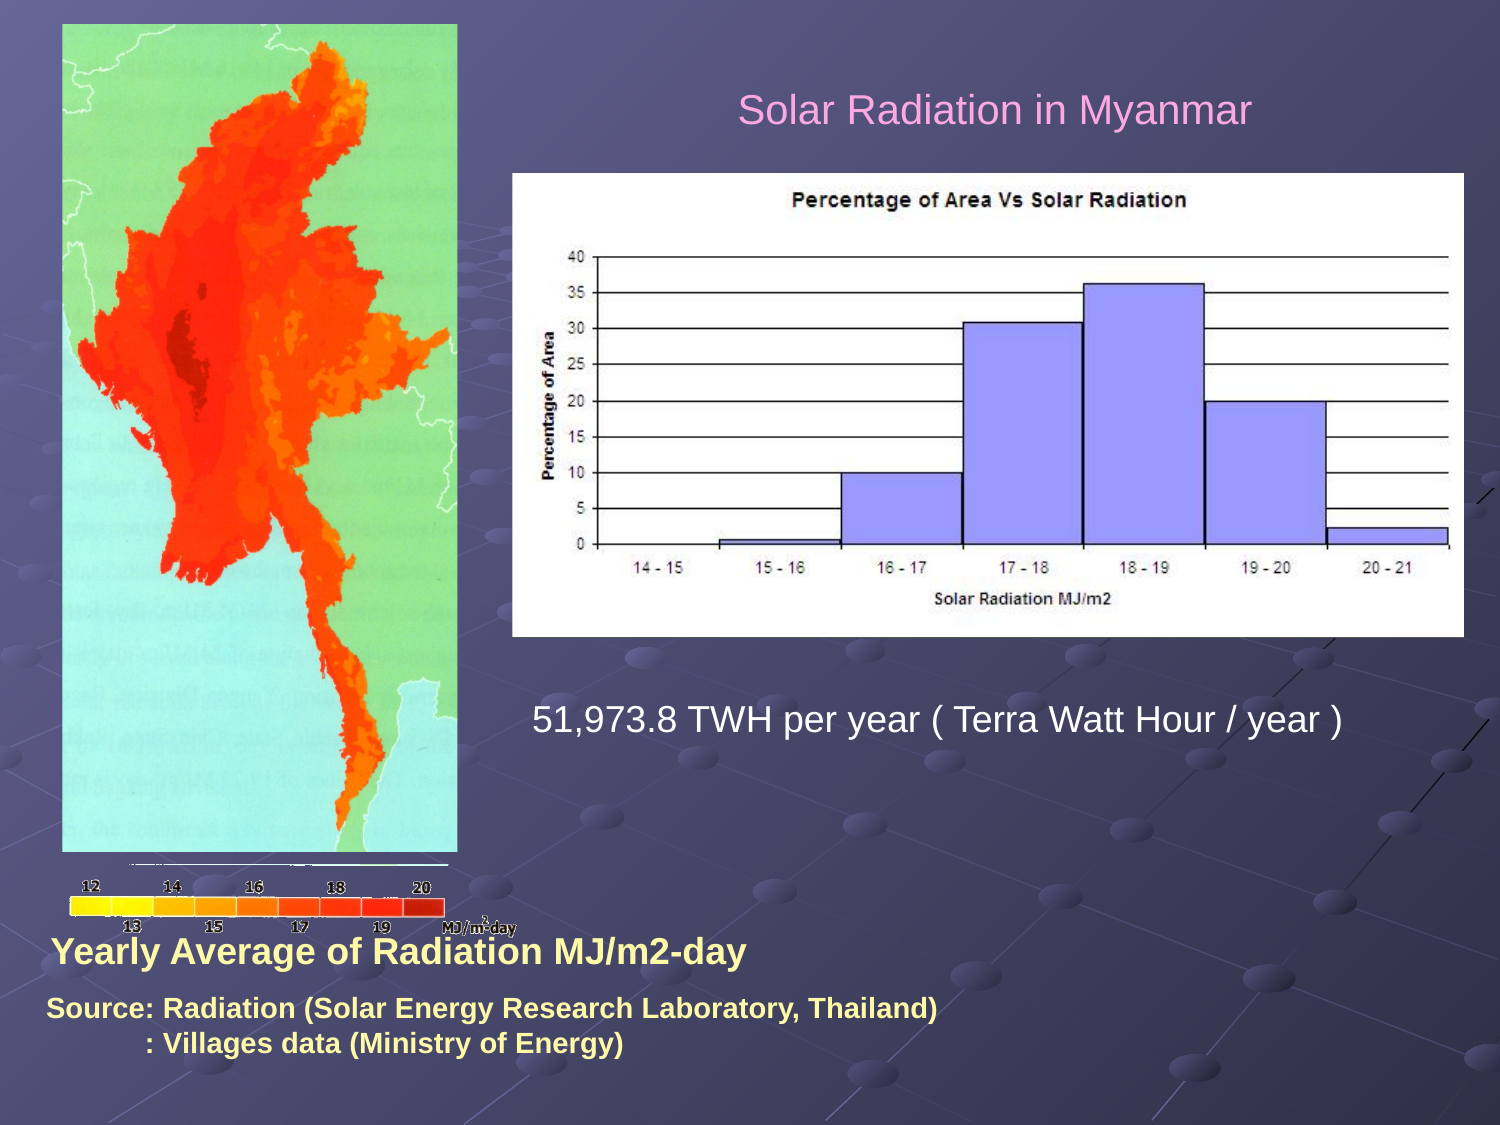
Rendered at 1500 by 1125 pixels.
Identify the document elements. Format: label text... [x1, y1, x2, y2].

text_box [62, 23, 526, 951]
text_box Source: Radiation (Solar Energy Research Laboratory, Thailand) : Villages data (Ministry of Energy) [31, 982, 1019, 1068]
text_box Yearly Average of Radiation MJ/m2-day [35, 919, 763, 980]
text_box Solar Radiation in Myanmar [722, 75, 1268, 140]
text_box 51,973.8 TWH per year ( Terra Watt Hour / year ) [529, 687, 1363, 748]
picture [512, 173, 1465, 638]
